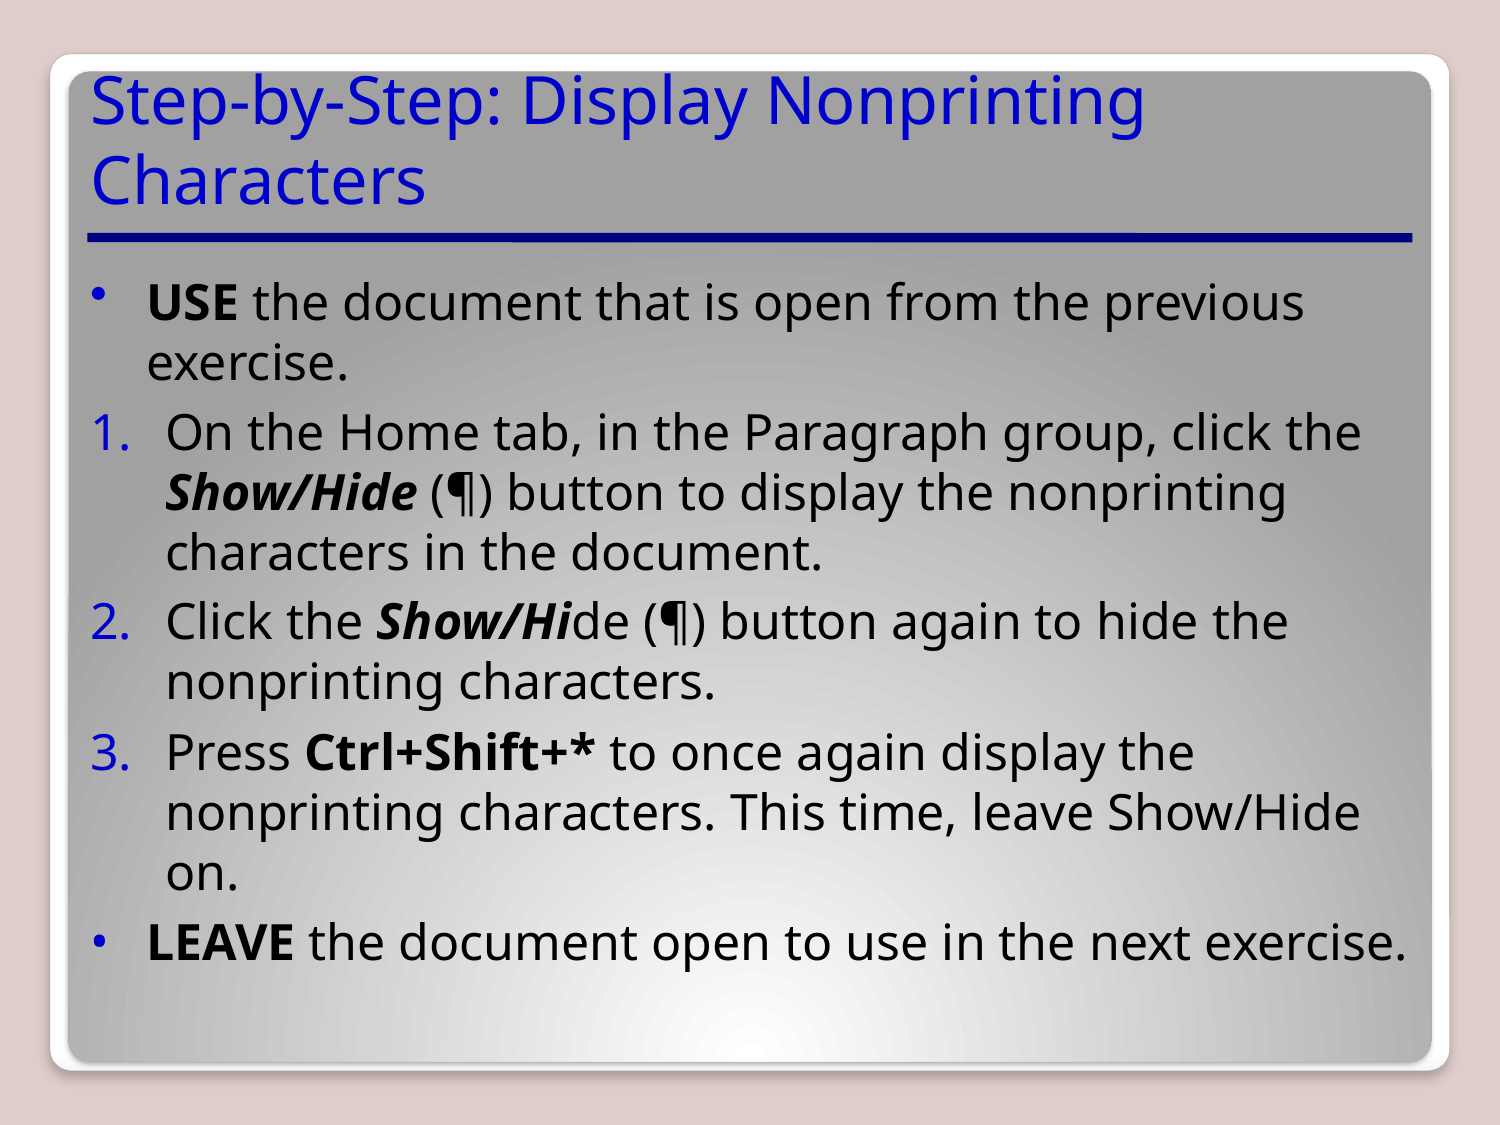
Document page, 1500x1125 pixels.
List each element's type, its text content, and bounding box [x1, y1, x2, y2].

title Step-by-Step: Display Nonprinting Characters [74, 74, 1426, 226]
list USE the document that is open from the previous exercise. On the Home tab, in the Paragraph group, click the Show/Hide (¶) button to display the nonprinting characters in the document. Click the Show/Hide (¶) button again to hide the nonprinting characters. Press Ctrl+Shift+* to once again display the nonprinting characters. This time, leave Show/Hide on. LEAVE the document open to use in the next exercise. [74, 262, 1426, 1063]
